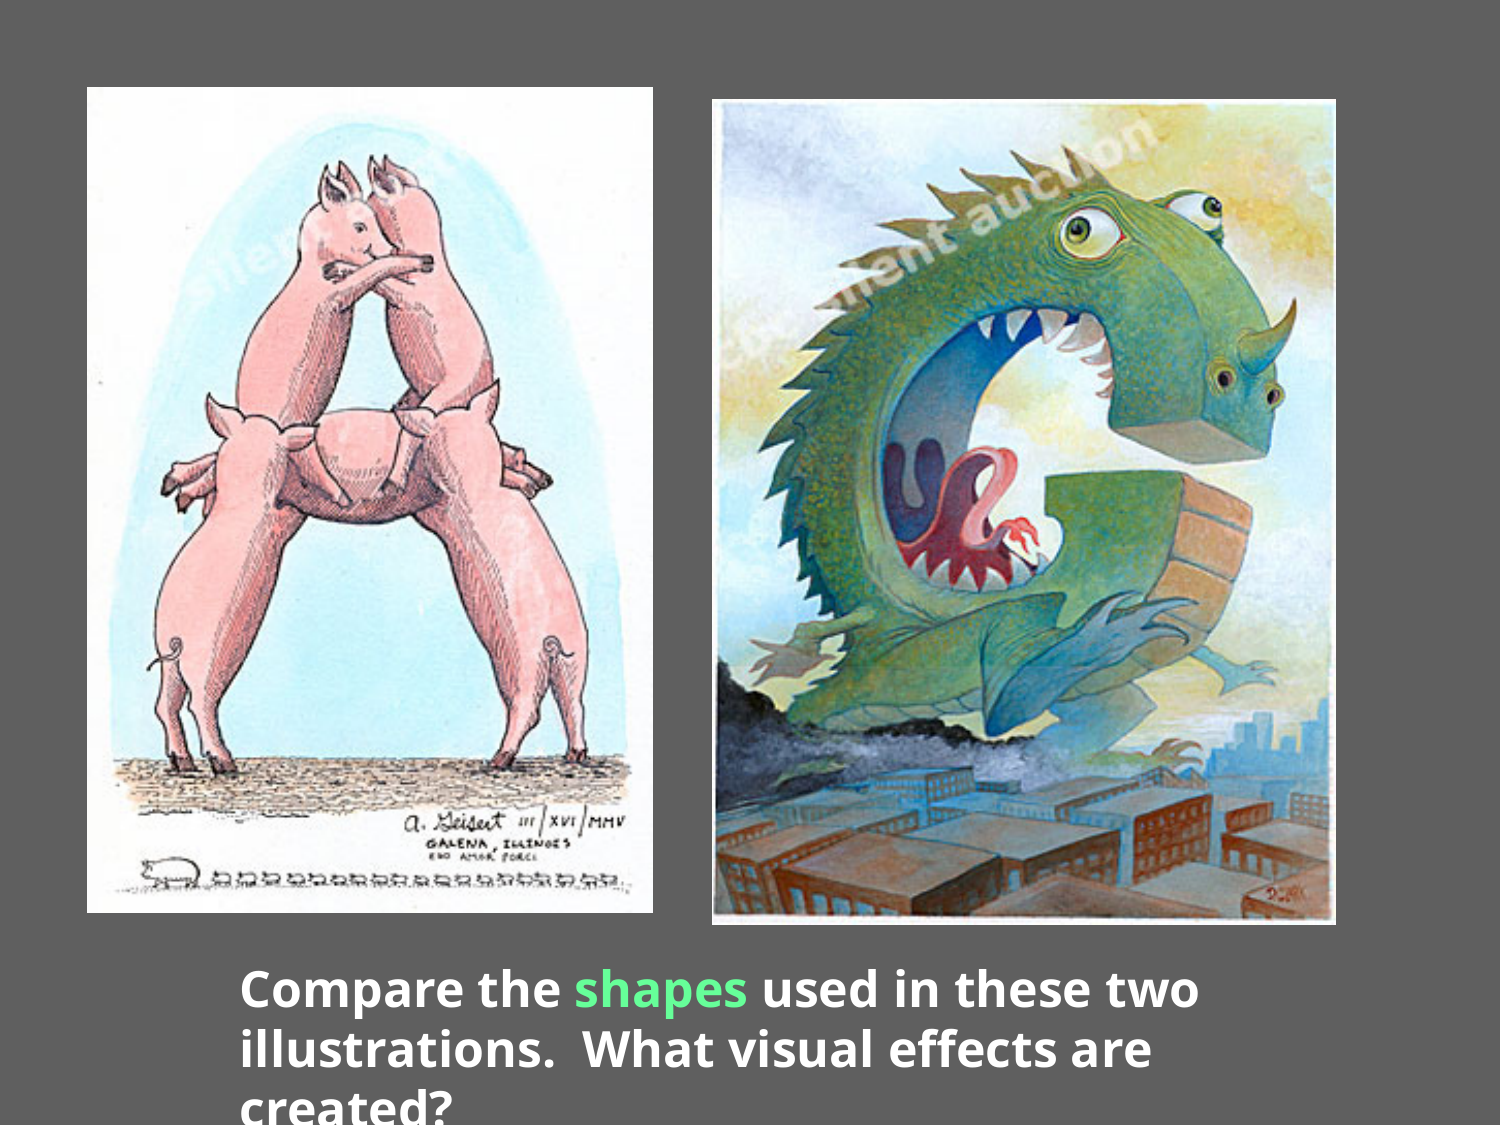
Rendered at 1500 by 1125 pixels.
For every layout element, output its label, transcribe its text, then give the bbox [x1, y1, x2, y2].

picture [87, 87, 653, 913]
text_box Compare the shapes used in these two illustrations. What visual effects are created? [224, 949, 1281, 1125]
picture [712, 99, 1336, 926]
